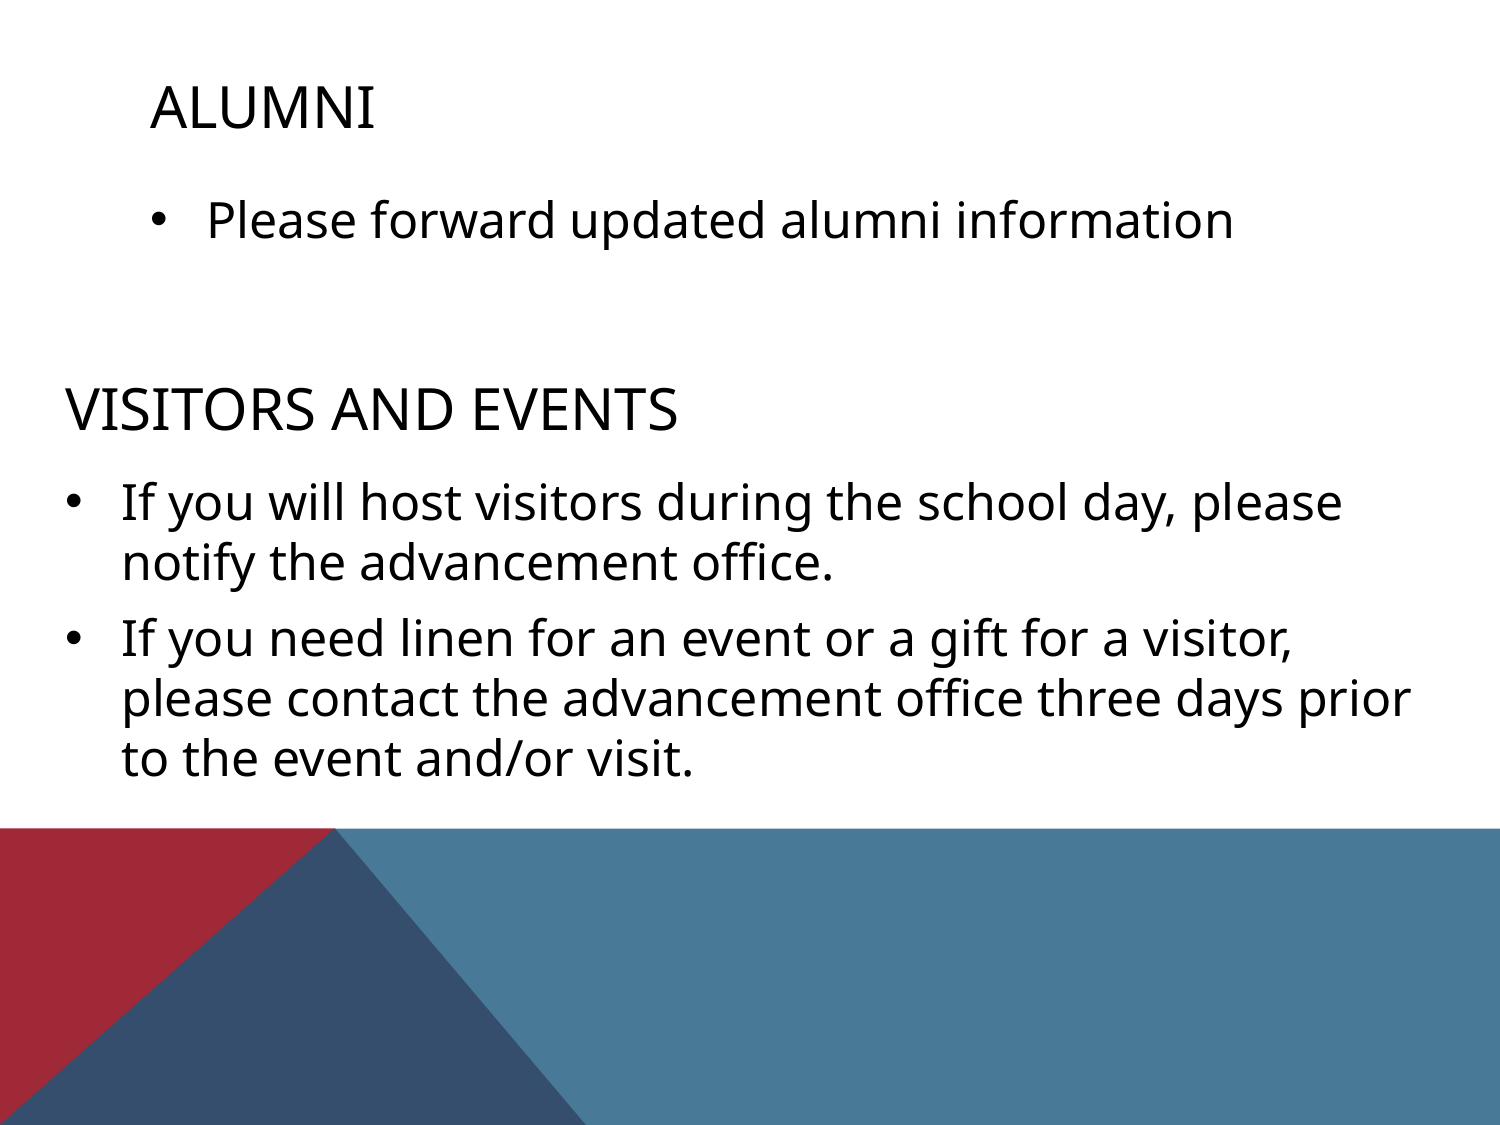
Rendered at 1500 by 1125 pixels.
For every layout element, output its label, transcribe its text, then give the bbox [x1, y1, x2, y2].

list Please forward updated alumni information [135, 180, 1369, 462]
text_box Visitors and Events [49, 362, 1284, 453]
text_box If you will host visitors during the school day, please notify the advancement office. If you need linen for an event or a gift for a visitor, please contact the advancement office three days prior to the event and/or visit. [50, 462, 1450, 1050]
title Alumni [135, 60, 1369, 150]
